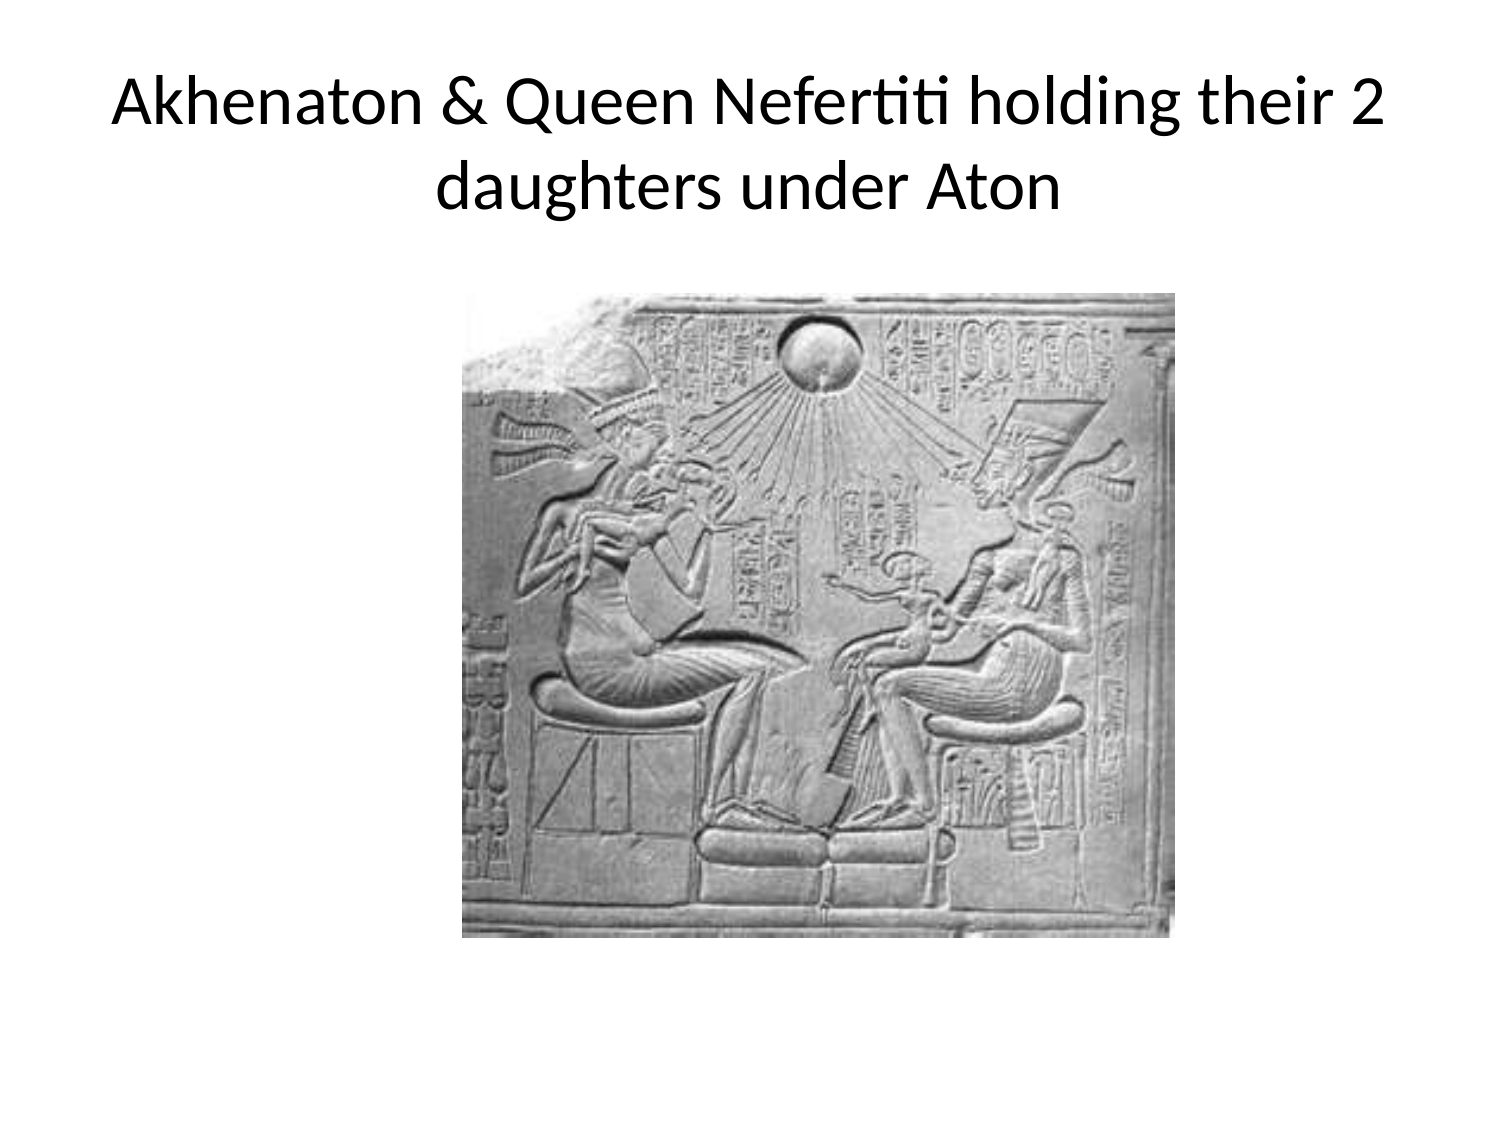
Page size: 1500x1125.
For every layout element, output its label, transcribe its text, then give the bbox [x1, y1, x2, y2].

title Akhenaton & Queen Nefertiti holding their 2 daughters under Aton [75, 45, 1425, 233]
picture [462, 293, 1176, 938]
